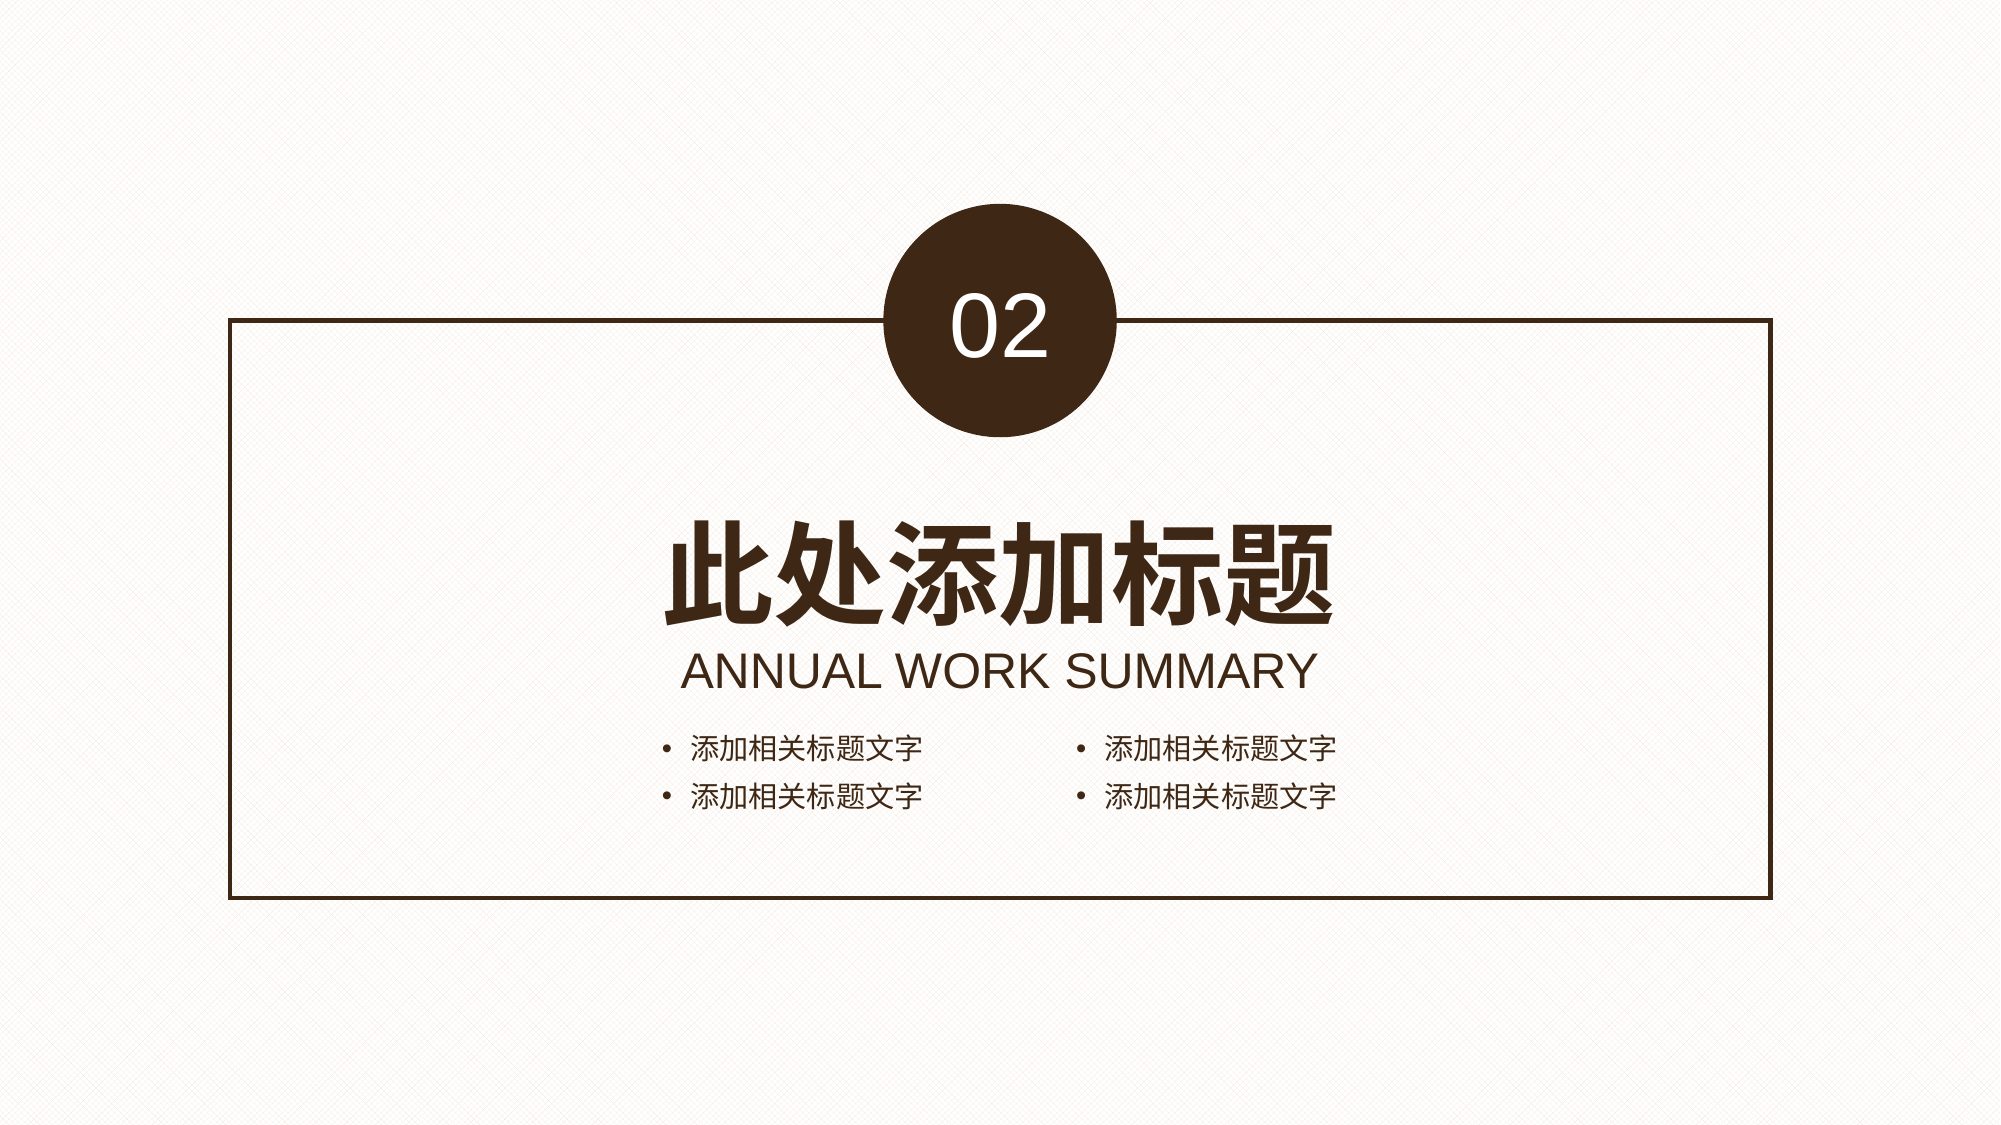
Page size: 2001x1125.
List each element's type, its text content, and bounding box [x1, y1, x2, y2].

text_box 02 [882, 202, 1118, 439]
text_box 添加相关标题文字 [1075, 778, 1339, 814]
text_box 添加相关标题文字 [1075, 730, 1339, 766]
text_box 添加相关标题文字 [661, 778, 924, 814]
text_box [229, 320, 1771, 899]
text_box 添加相关标题文字 [661, 730, 924, 766]
